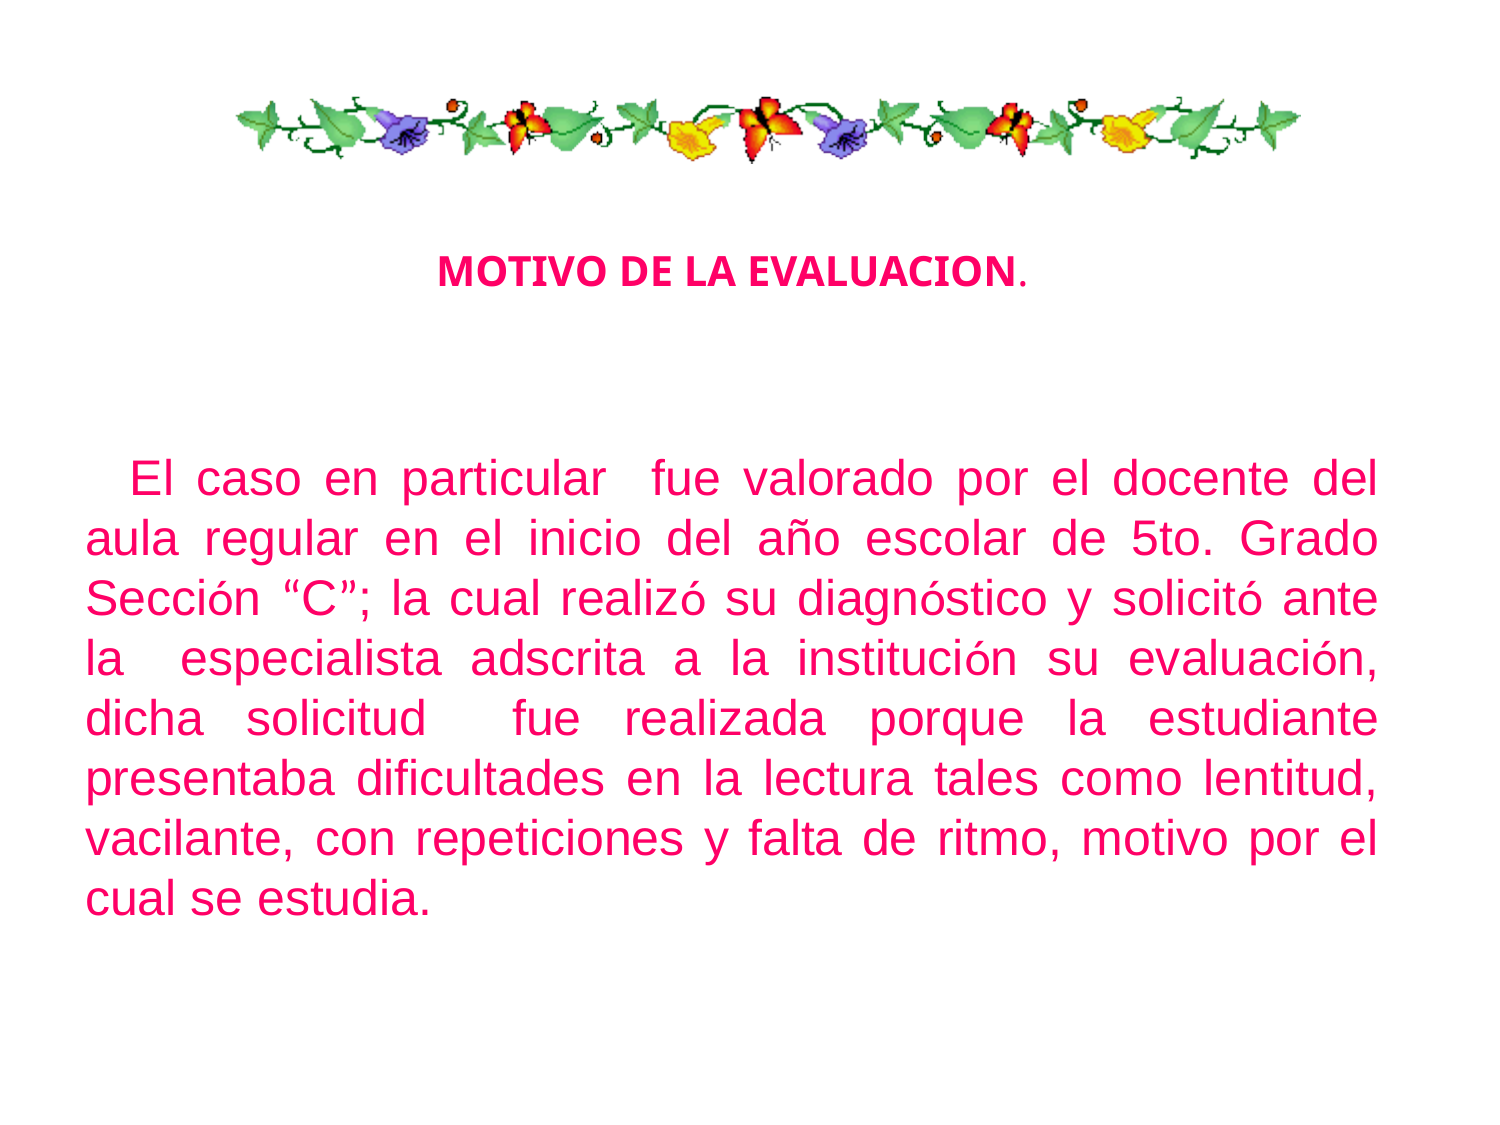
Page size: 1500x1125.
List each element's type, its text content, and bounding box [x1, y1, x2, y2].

picture [234, 93, 1301, 165]
text_box MOTIVO DE LA EVALUACION. El caso en particular fue valorado por el docente del aula regular en el inicio del año escolar de 5to. Grado Sección “C”; la cual realizó su diagnóstico y solicitó ante la especialista adscrita a la institución su evaluación, dicha solicitud fue realizada porque la estudiante presentaba dificultades en la lectura tales como lentitud, vacilante, con repeticiones y falta de ritmo, motivo por el cual se estudia. [70, 237, 1395, 933]
